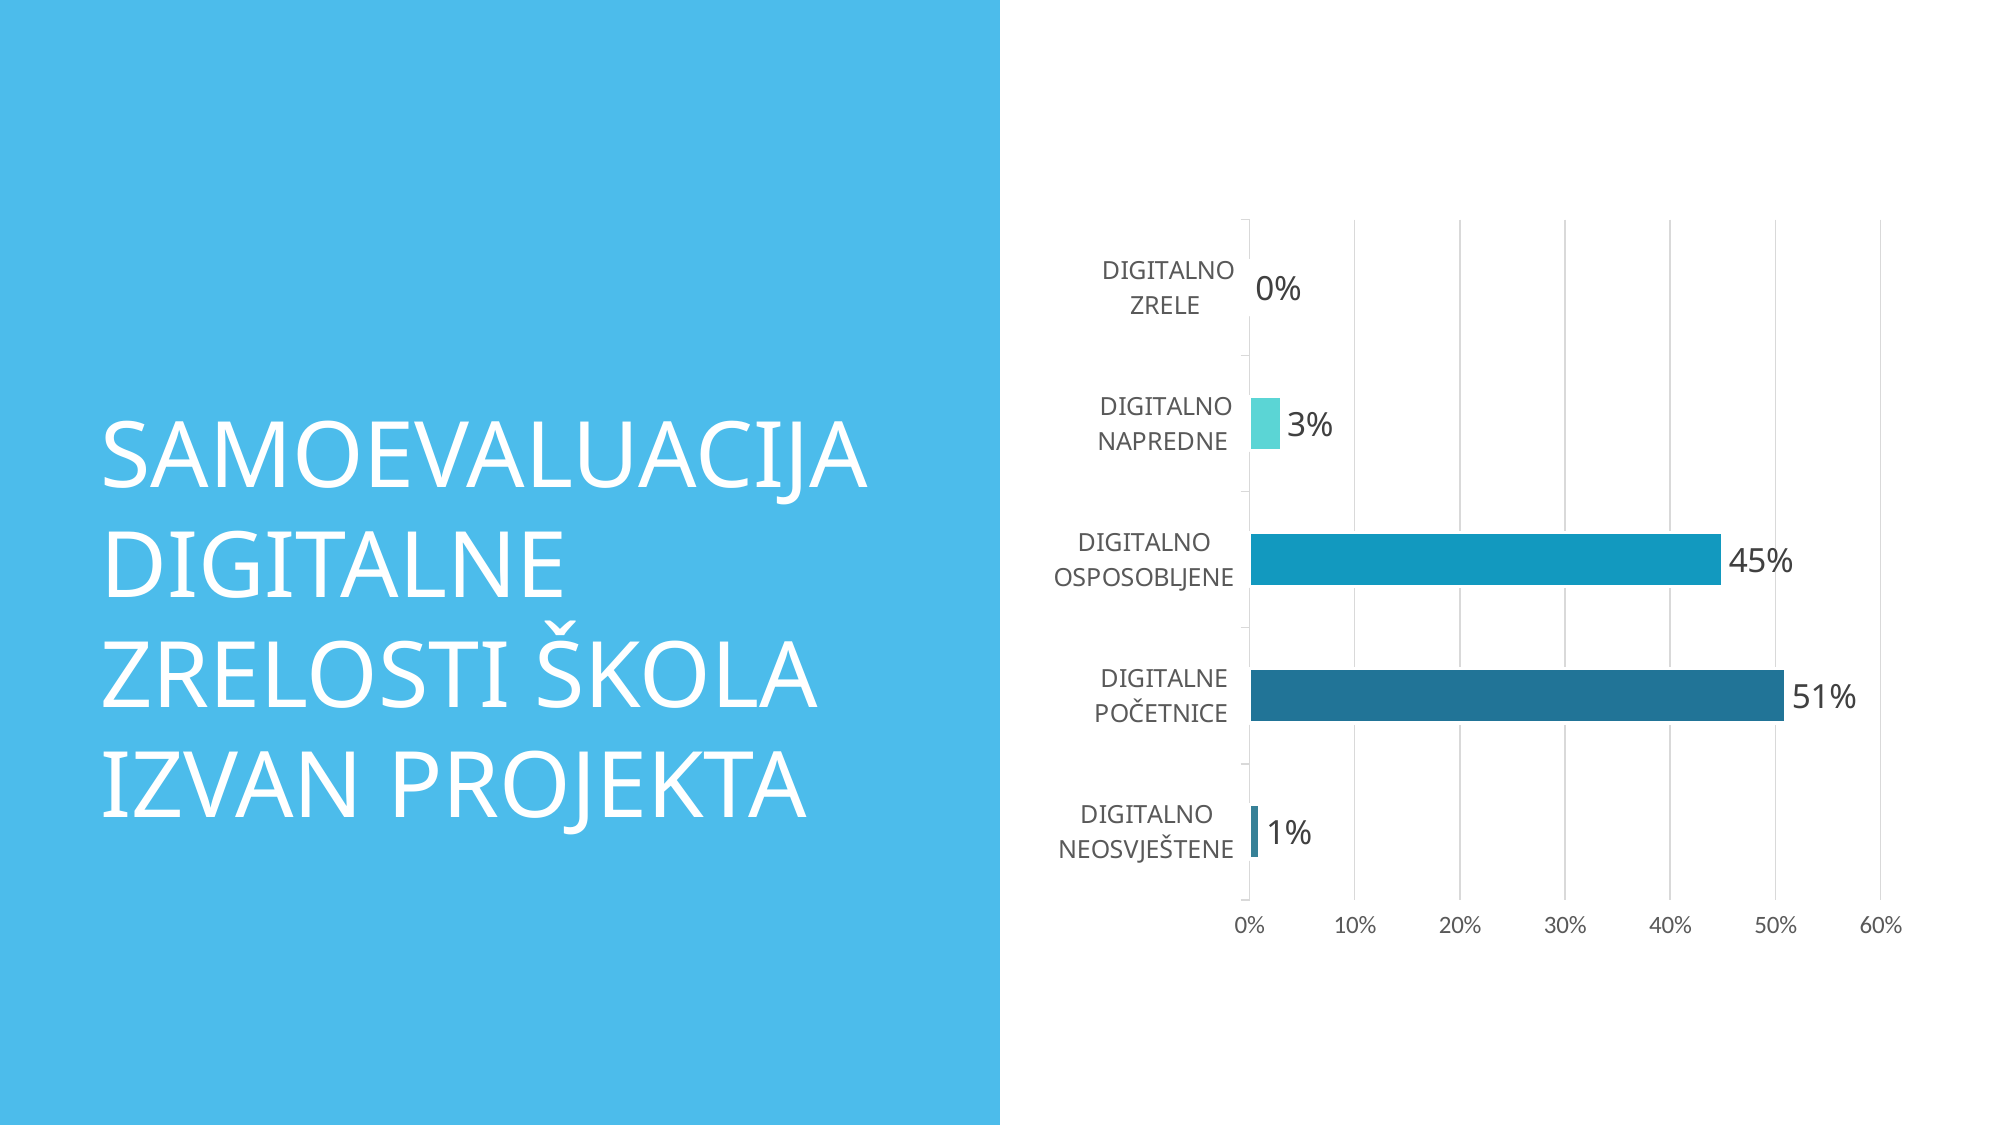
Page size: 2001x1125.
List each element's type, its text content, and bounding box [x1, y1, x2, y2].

chart [1053, 66, 2000, 1003]
text_box [0, 0, 999, 1125]
text_box [999, 0, 2000, 1125]
text_box SAMOEVALUACIJA DIGITALNE ZRELOSTI ŠKOLA IZVAN PROJEKTA [85, 388, 942, 843]
